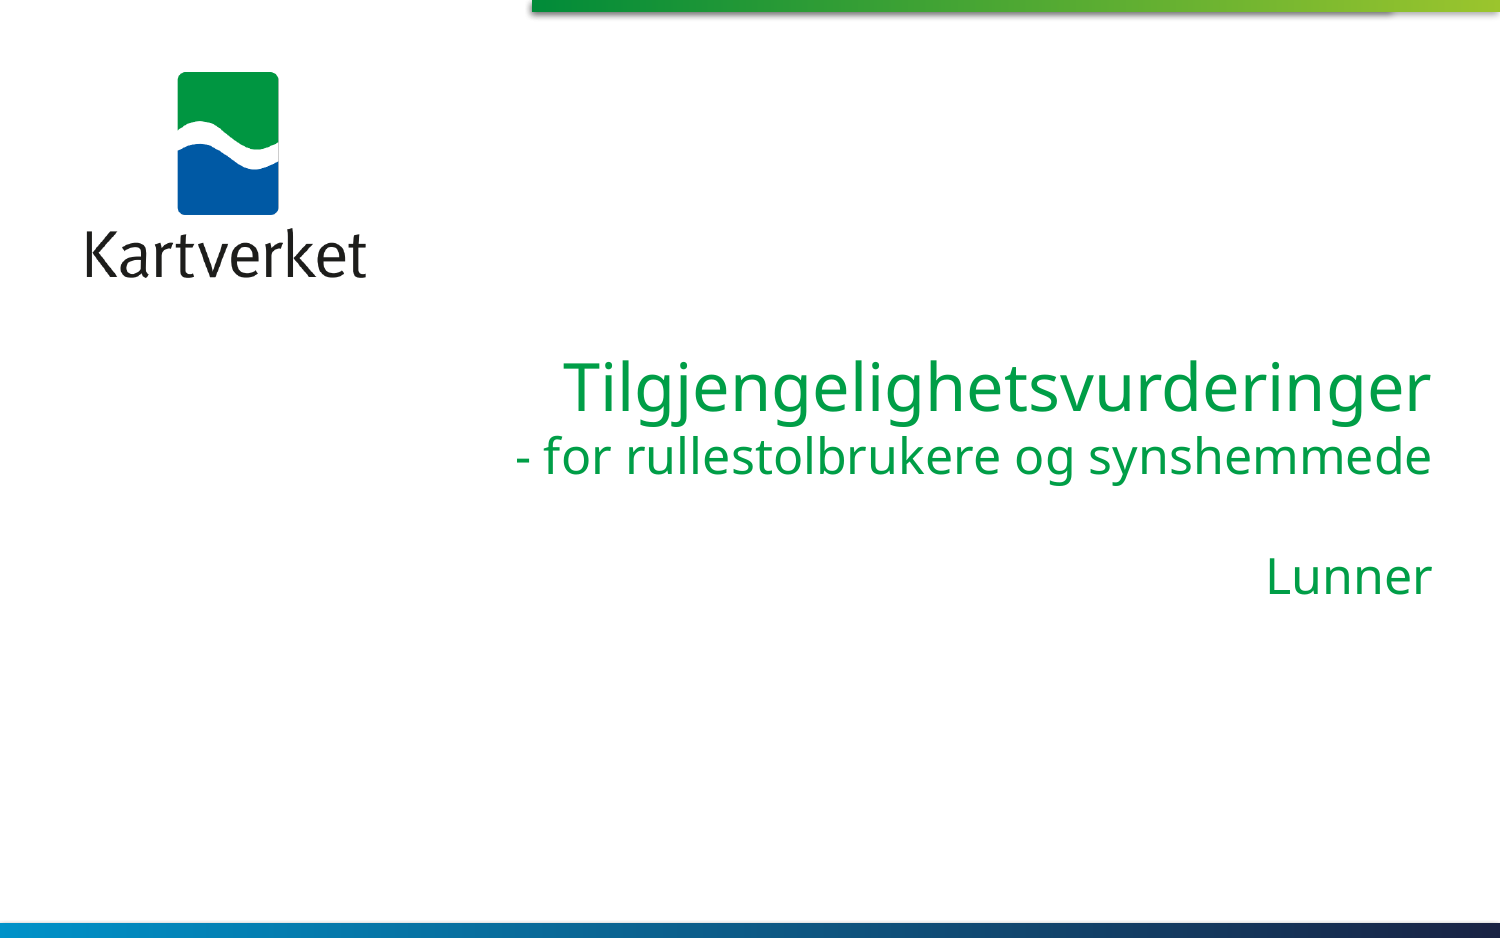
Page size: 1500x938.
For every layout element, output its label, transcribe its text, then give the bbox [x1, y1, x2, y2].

text_box Tilgjengelighetsvurderinger - for rullestolbrukere og synshemmede Lunner [66, 337, 1449, 613]
